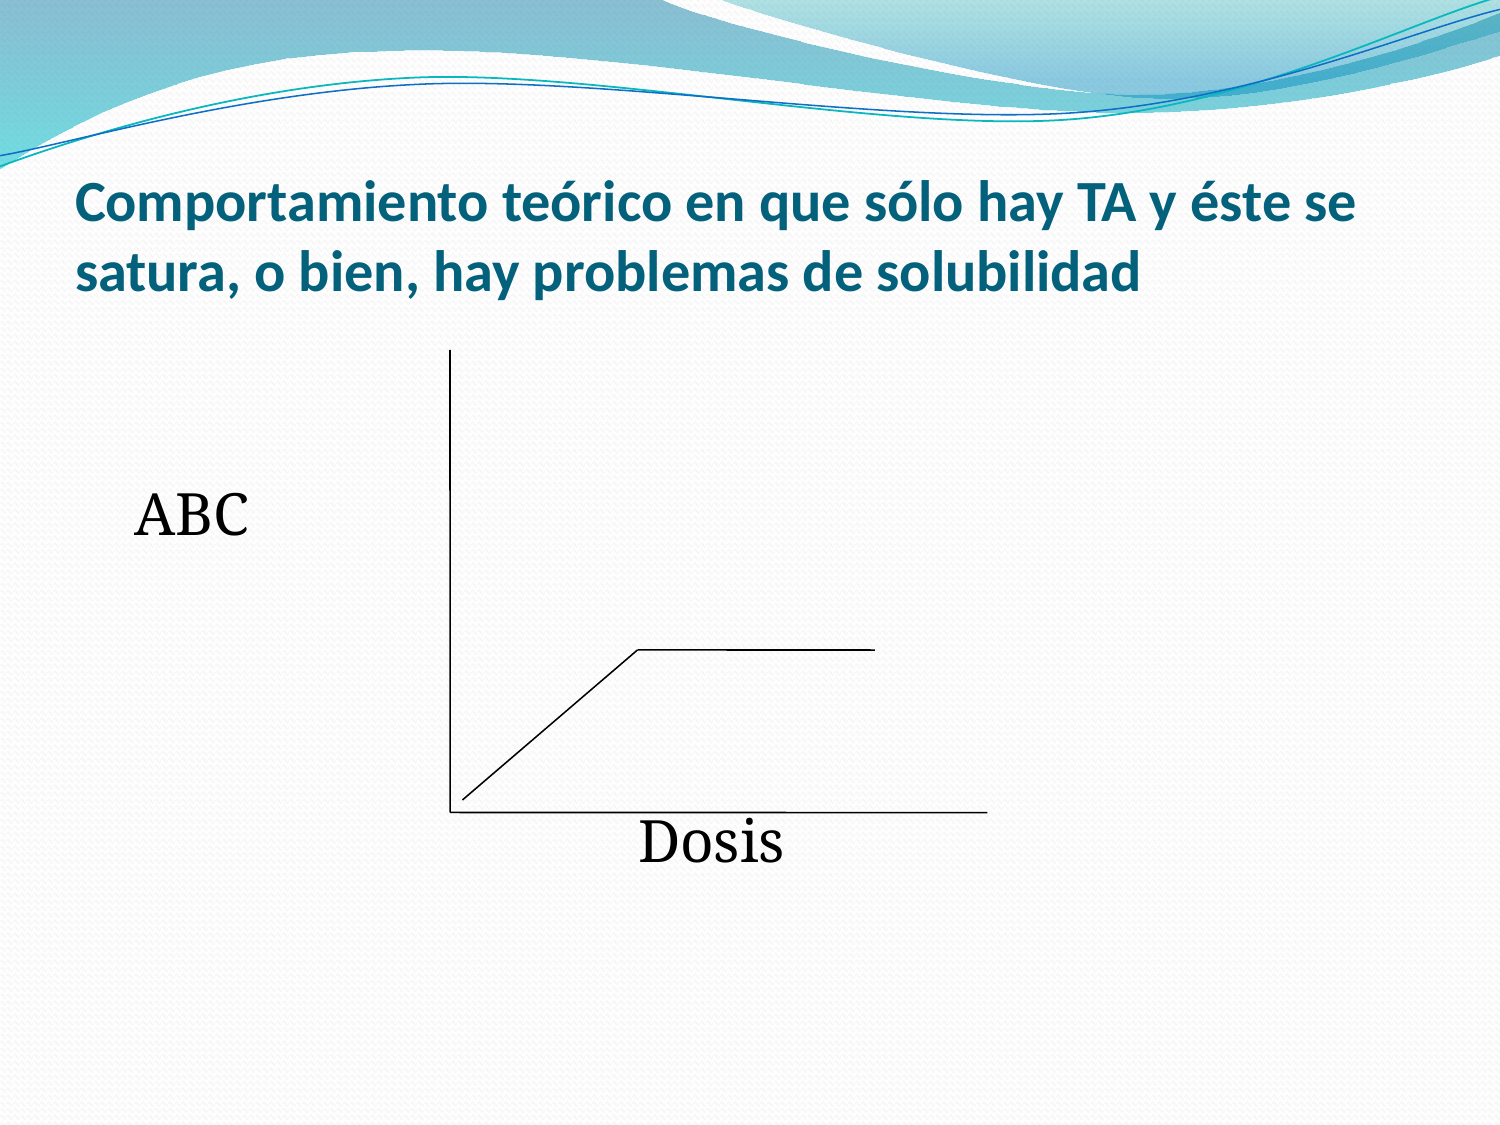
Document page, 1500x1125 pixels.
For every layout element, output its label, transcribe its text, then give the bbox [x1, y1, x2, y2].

list ABC Dosis [74, 317, 1426, 1038]
title Comportamiento teórico en que sólo hay TA y éste se satura, o bien, hay problemas de solubilidad [74, 115, 1426, 304]
